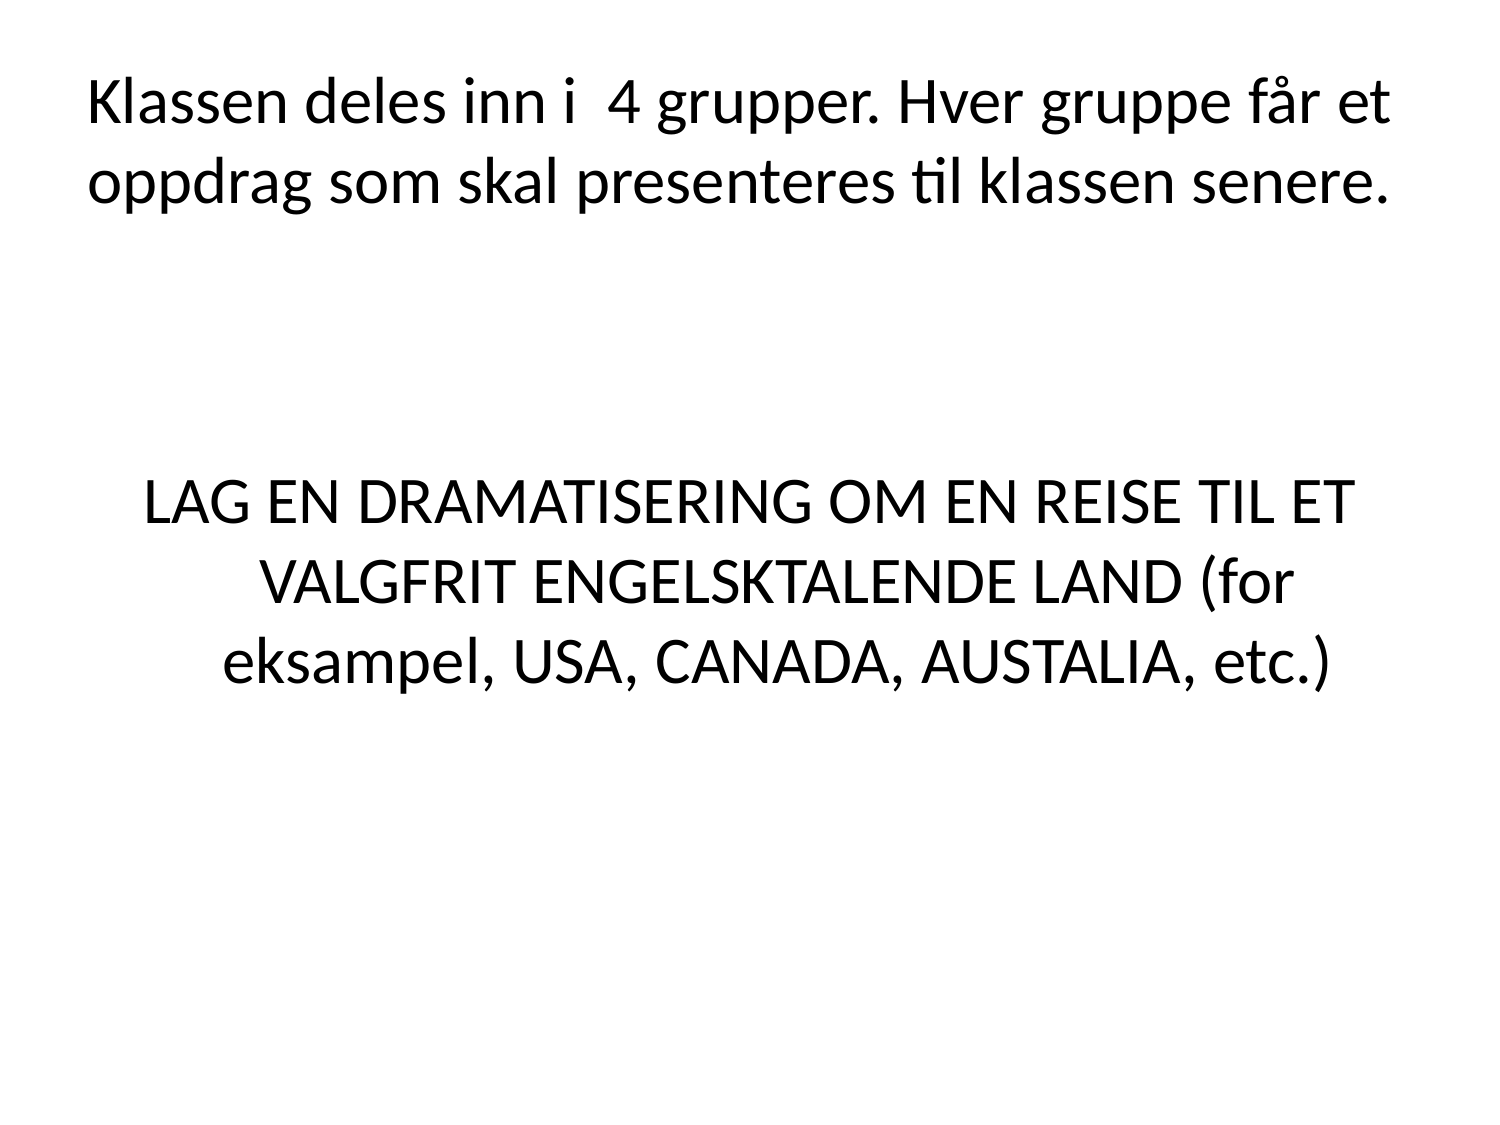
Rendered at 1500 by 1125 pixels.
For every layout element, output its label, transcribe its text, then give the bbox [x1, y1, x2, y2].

list LAG EN DRAMATISERING OM EN REISE TIL ET VALGFRIT ENGELSKTALENDE LAND (for eksampel, USA, CANADA, AUSTALIA, etc.) [75, 262, 1425, 1005]
title Klassen deles inn i 4 grupper. Hver gruppe får et oppdrag som skal presenteres til klassen senere. [64, 42, 1415, 231]
